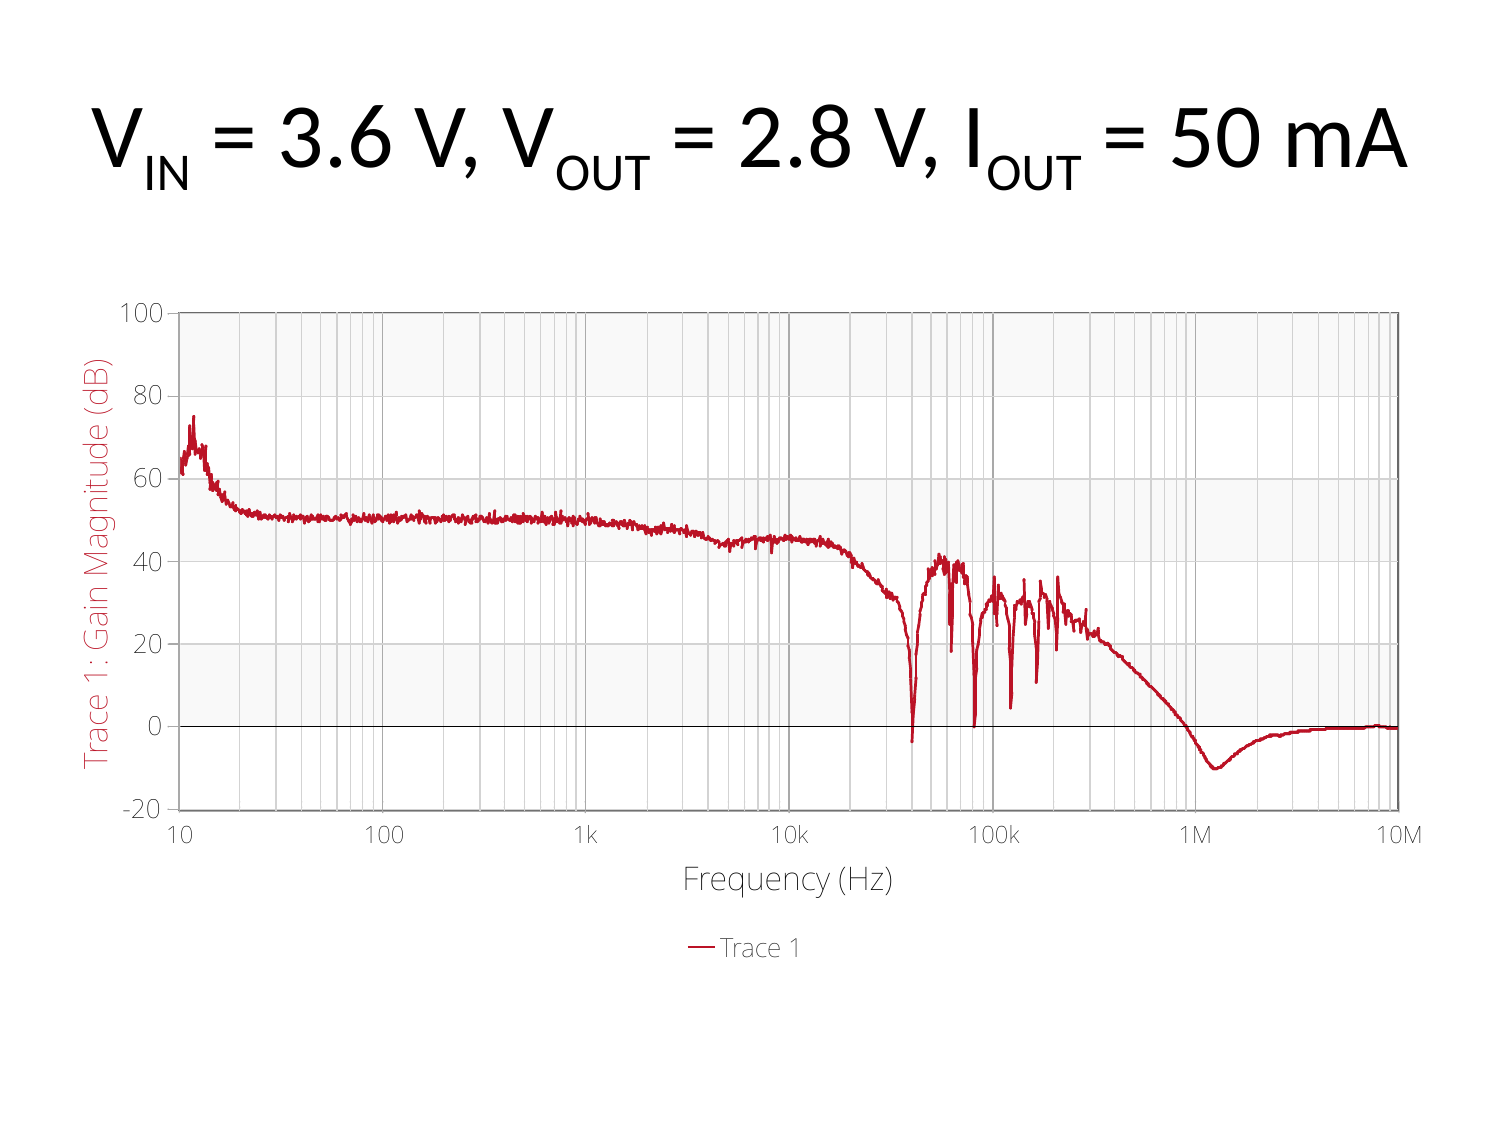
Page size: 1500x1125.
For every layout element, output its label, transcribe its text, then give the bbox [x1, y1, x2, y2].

title VIN = 3.6 V, VOUT = 2.8 V, IOUT = 50 mA [75, 45, 1425, 233]
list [74, 296, 1426, 972]
